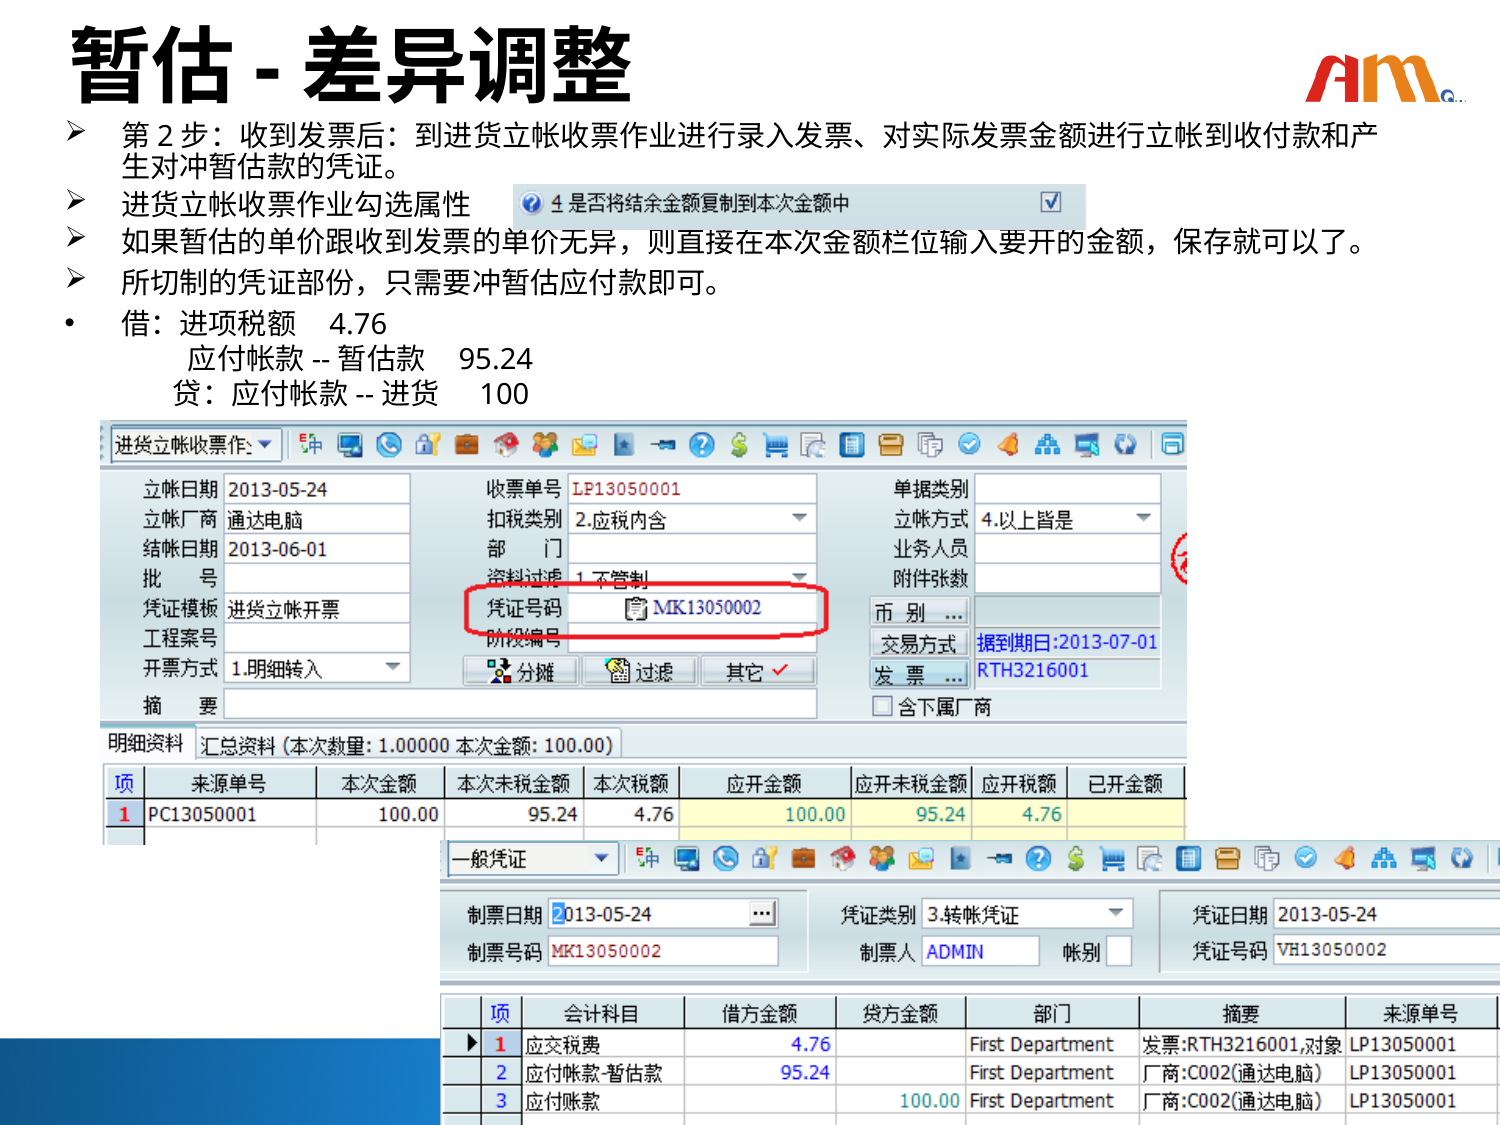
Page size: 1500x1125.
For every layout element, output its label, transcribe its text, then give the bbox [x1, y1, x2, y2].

picture [513, 184, 1088, 230]
picture [0, 420, 1500, 1125]
list 第2步：收到发票后：到进货立帐收票作业进行录入发票、对实际发票金额进行立帐到收付款和产生对冲暂估款的凭证。 进货立帐收票作业勾选属性 如果暂估的单价跟收到发票的单价无异，则直接在本次金额栏位输入要开的金额，保存就可以了。 所切制的凭证部份，只需要冲暂估应付款即可。 借：进项税额 4.76 应付帐款--暂估款 95.24 贷：应付帐款--进货 100 [49, 113, 1400, 963]
picture [1404, 54, 1466, 102]
title 暂估-差异调整 [53, 0, 1404, 126]
